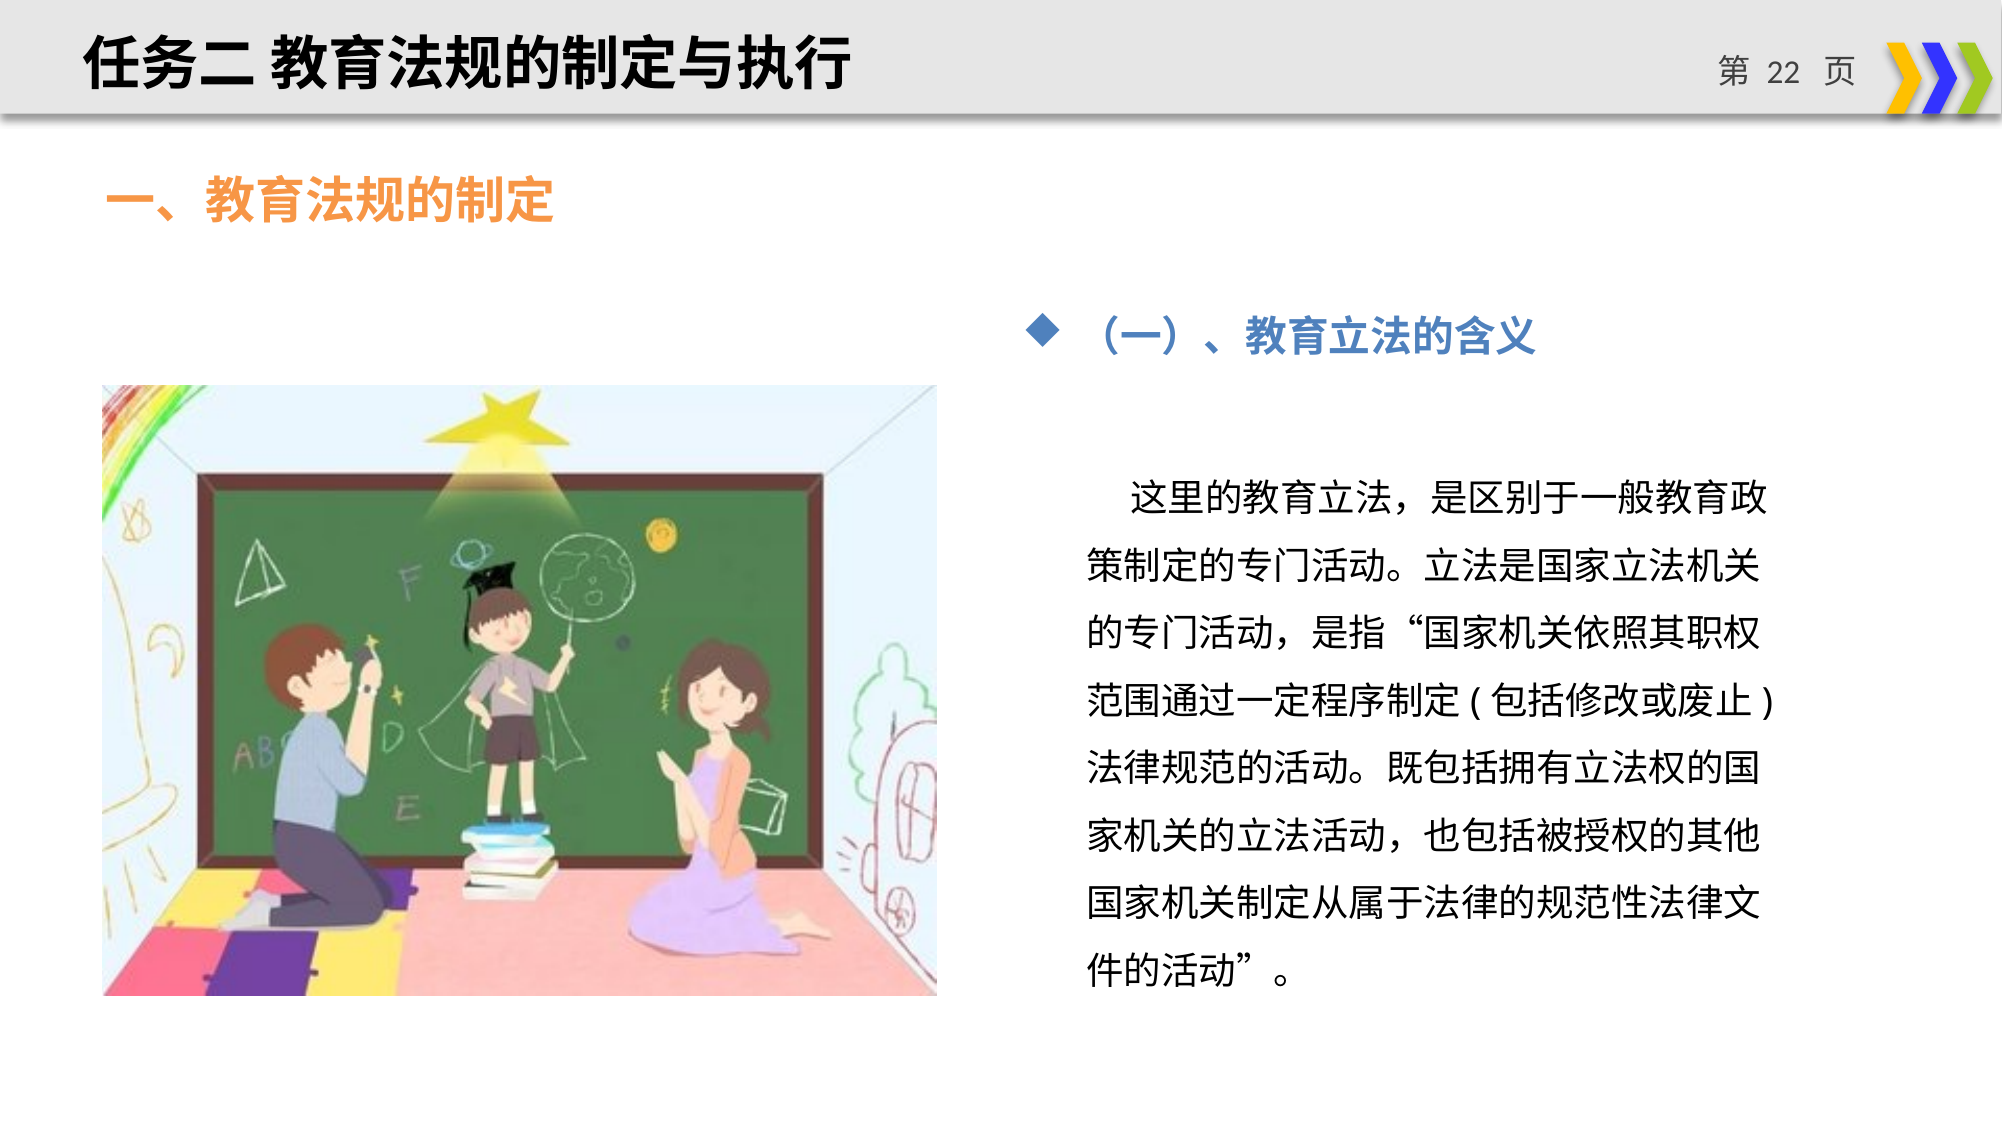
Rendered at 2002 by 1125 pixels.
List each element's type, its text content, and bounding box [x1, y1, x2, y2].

picture [102, 385, 937, 996]
text_box （一）、教育立法的含义 [1007, 302, 1841, 368]
text_box 一、教育法规的制定 [90, 160, 806, 236]
text_box 任务二 教育法规的制定与执行 [67, 19, 1008, 104]
text_box 这里的教育立法，是区别于一般教育政策制定的专门活动。立法是国家立法机关的专门活动，是指“国家机关依照其职权范围通过一定程序制定(包括修改或废止)法律规范的活动。既包括拥有立法权的国家机关的立法活动，也包括被授权的其他国家机关制定从属于法律的规范性法律文件的活动”。 [1071, 444, 1814, 1000]
